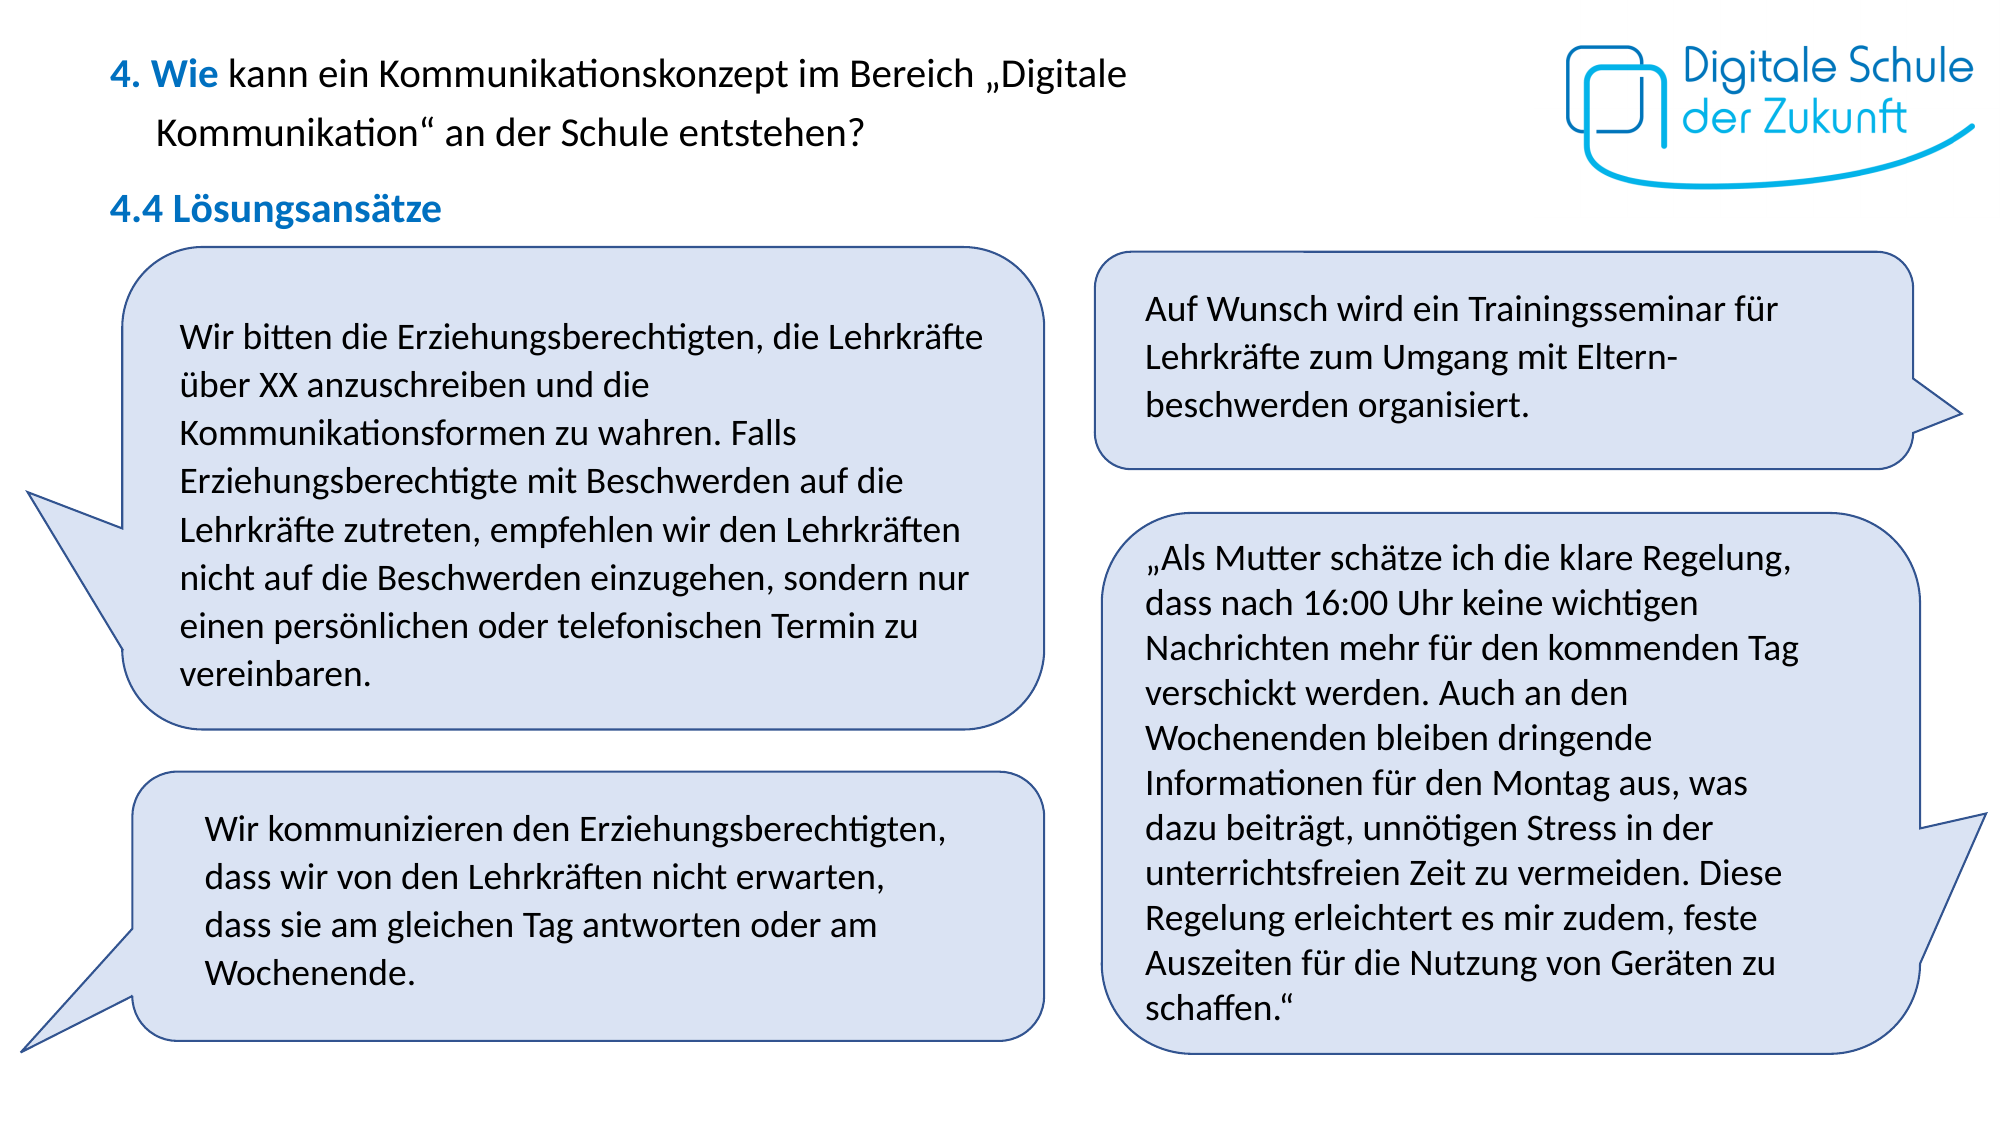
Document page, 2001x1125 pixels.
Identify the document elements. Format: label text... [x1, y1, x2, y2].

text_box Wir bitten die Erziehungsberechtigten, die Lehrkräfte über XX anzuschreiben und die Kommunikationsformen zu wahren. Falls Erziehungsberechtigte mit Beschwerden auf die Lehrkräfte zutreten, empfehlen wir den Lehrkräften nicht auf die Beschwerden einzugehen, sondern nur einen persönlichen oder telefonischen Termin zu vereinbaren. [164, 301, 1000, 702]
text_box „Als Mutter schätze ich die klare Regelung, dass nach 16:00 Uhr keine wichtigen Nachrichten mehr für den kommenden Tag verschickt werden. Auch an den Wochenenden bleiben dringende Informationen für den Montag aus, was dazu beiträgt, unnötigen Stress in der unterrichtsfreien Zeit zu vermeiden. Diese Regelung erleichtert es mir zudem, feste Auszeiten für die Nutzung von Geräten zu schaffen.“ [1130, 525, 1836, 1036]
text_box [1093, 250, 1964, 471]
text_box 4. Wie kann ein Kommunikationskonzept im Bereich „Digitale Kommunikation“ an der Schule entstehen? [94, 28, 1535, 231]
text_box [25, 245, 1046, 731]
picture [1534, 0, 2000, 218]
text_box [19, 770, 1046, 1054]
text_box Wir kommunizieren den Erziehungsberechtigten, dass wir von den Lehrkräften nicht erwarten, dass sie am gleichen Tag antworten oder am Wochenende. [189, 793, 975, 1001]
text_box Auf Wunsch wird ein Trainingsseminar für Lehrkräfte zum Umgang mit Eltern-beschwerden organisiert. [1130, 273, 1836, 433]
text_box [1136, 511, 1988, 1055]
text_box 4.4 Lösungsansätze [94, 173, 1095, 238]
text_box [1100, 536, 1130, 1031]
